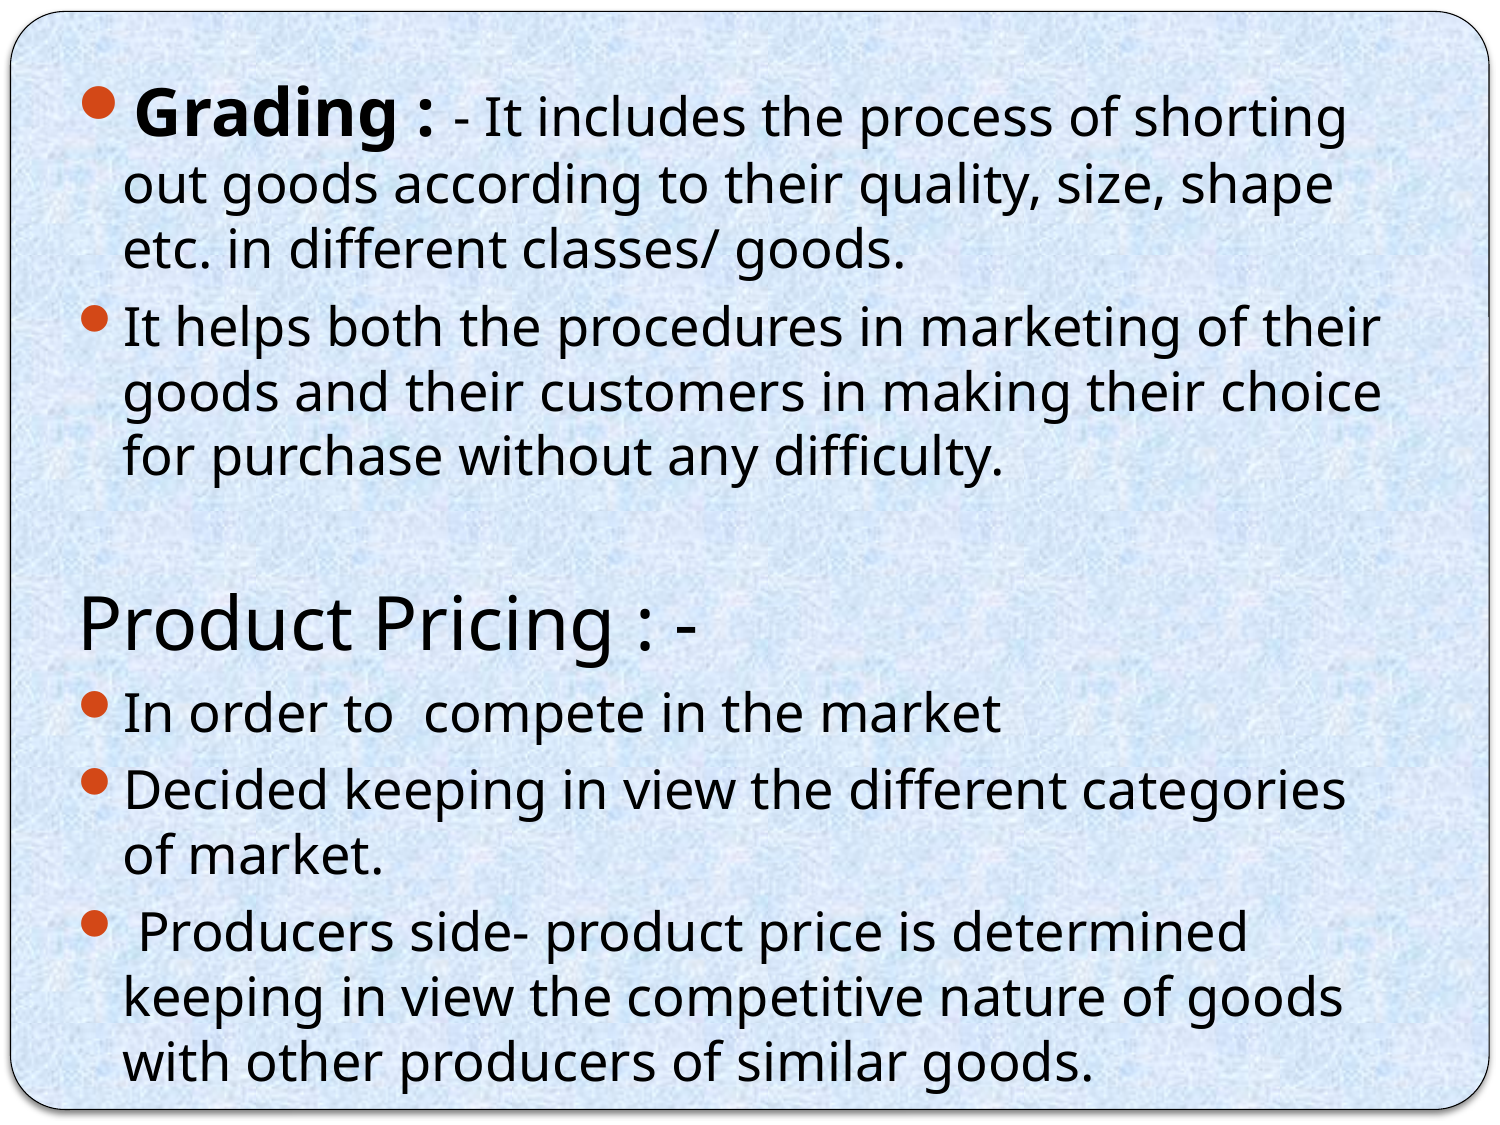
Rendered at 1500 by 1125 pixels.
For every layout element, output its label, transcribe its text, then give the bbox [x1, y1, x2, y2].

picture [12, 12, 1488, 1108]
list Grading : - It includes the process of shorting out goods according to their quality, size, shape etc. in different classes/ goods. It helps both the procedures in marketing of their goods and their customers in making their choice for purchase without any difficulty. Product Pricing : - In order to compete in the market Decided keeping in view the different categories of market. Producers side- product price is determined keeping in view the competitive nature of goods with other producers of similar goods. [62, 62, 1425, 1088]
